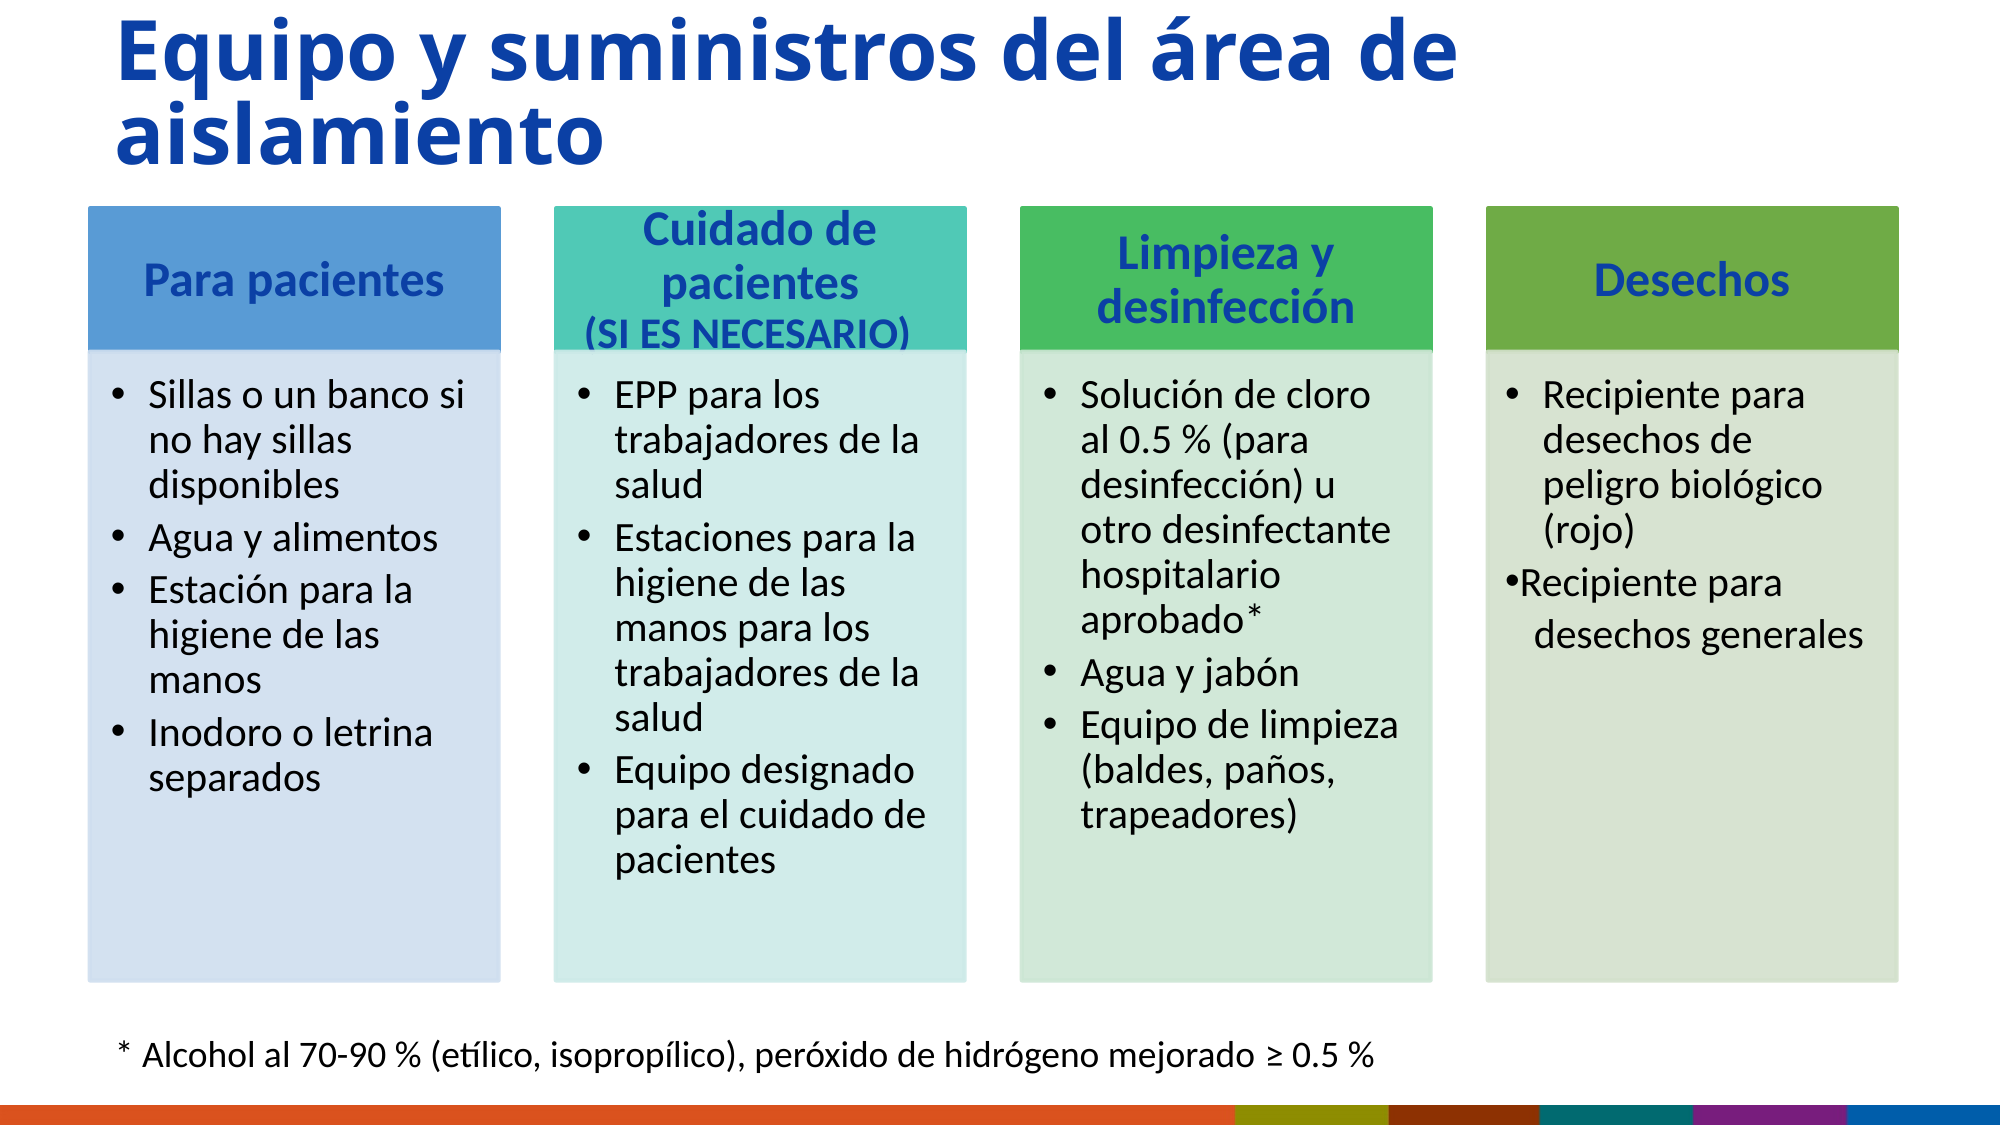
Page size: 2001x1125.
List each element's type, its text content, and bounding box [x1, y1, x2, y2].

title Equipo y suministros del área de aislamiento [99, 45, 1900, 189]
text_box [89, 208, 1897, 981]
text_box * Alcohol al 70-90 % (etílico, isopropílico), peróxido de hidrógeno mejorado ≥ 0.5 % [99, 1022, 1431, 1083]
picture [0, 1105, 2000, 1125]
